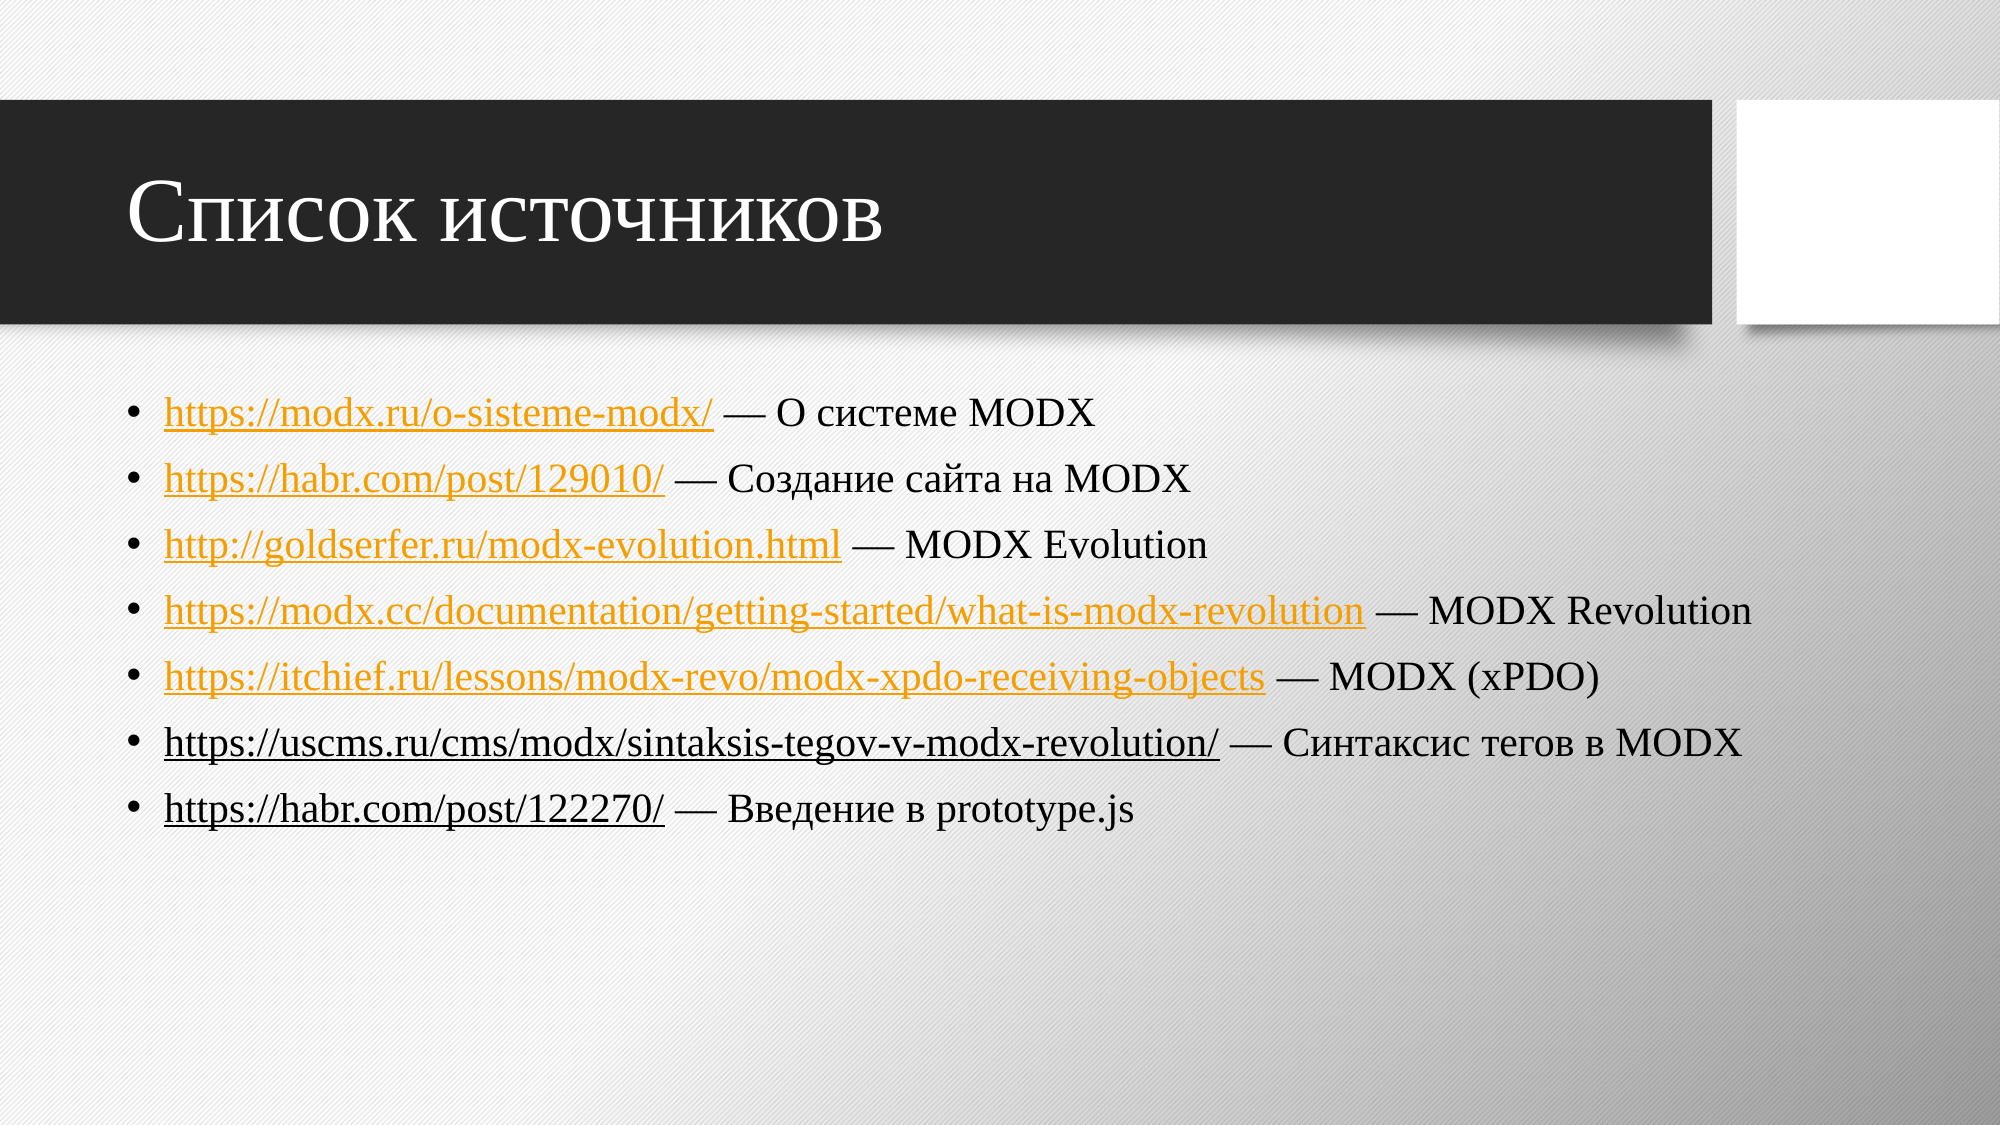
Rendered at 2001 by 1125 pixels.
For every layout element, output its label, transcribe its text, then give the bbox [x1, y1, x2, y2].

title Список источников [111, 123, 1689, 301]
picture [1736, 325, 2000, 347]
list https://modx.ru/o-sisteme-modx/ — О системе MODX https://habr.com/post/129010/ — Создание сайта на MODX http://goldserfer.ru/modx-evolution.html — MODX Evolution https://modx.cc/documentation/getting-started/what-is-modx-revolution — MODX Revolution https://itchief.ru/lessons/modx-revo/modx-xpdo-receiving-objects — MODX (xPDO) https://uscms.ru/cms/modx/sintaksis-tegov-v-modx-revolution/ — Синтаксис тегов в MODX https://habr.com/post/122270/ — Введение в prototype.js [111, 383, 1947, 933]
picture [0, 325, 1713, 376]
